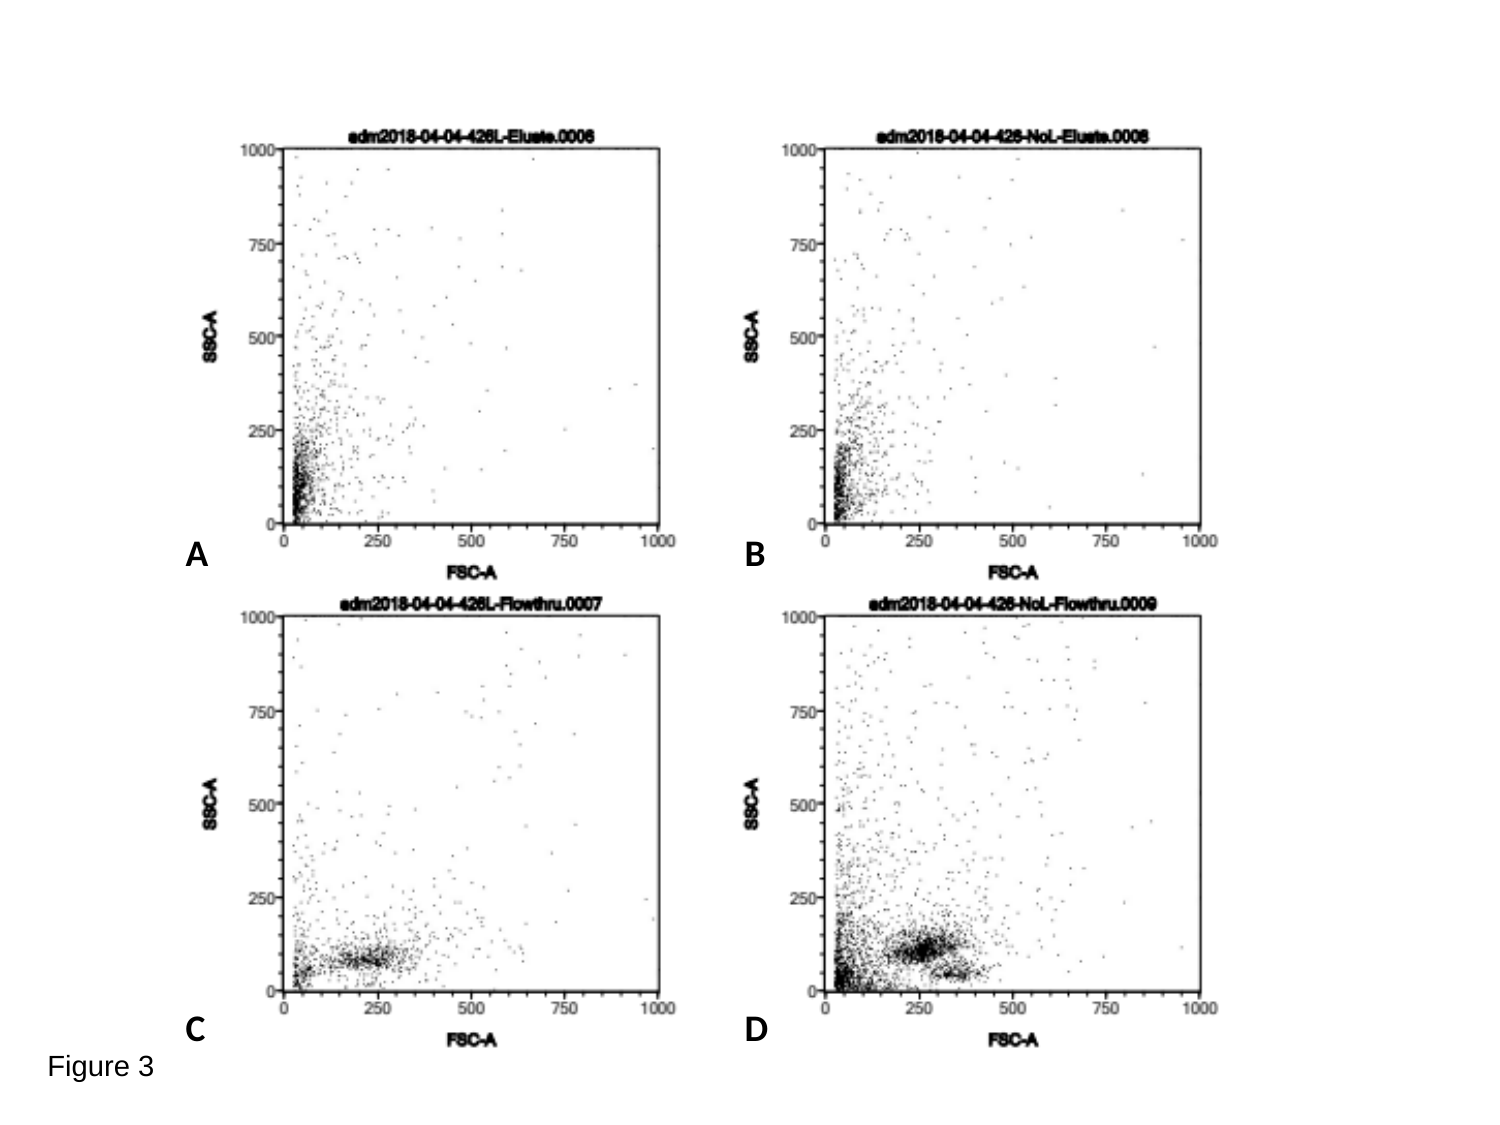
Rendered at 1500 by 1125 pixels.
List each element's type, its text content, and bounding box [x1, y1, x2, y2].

text_box Figure 3 [32, 1040, 165, 1090]
picture [170, 70, 1292, 1094]
